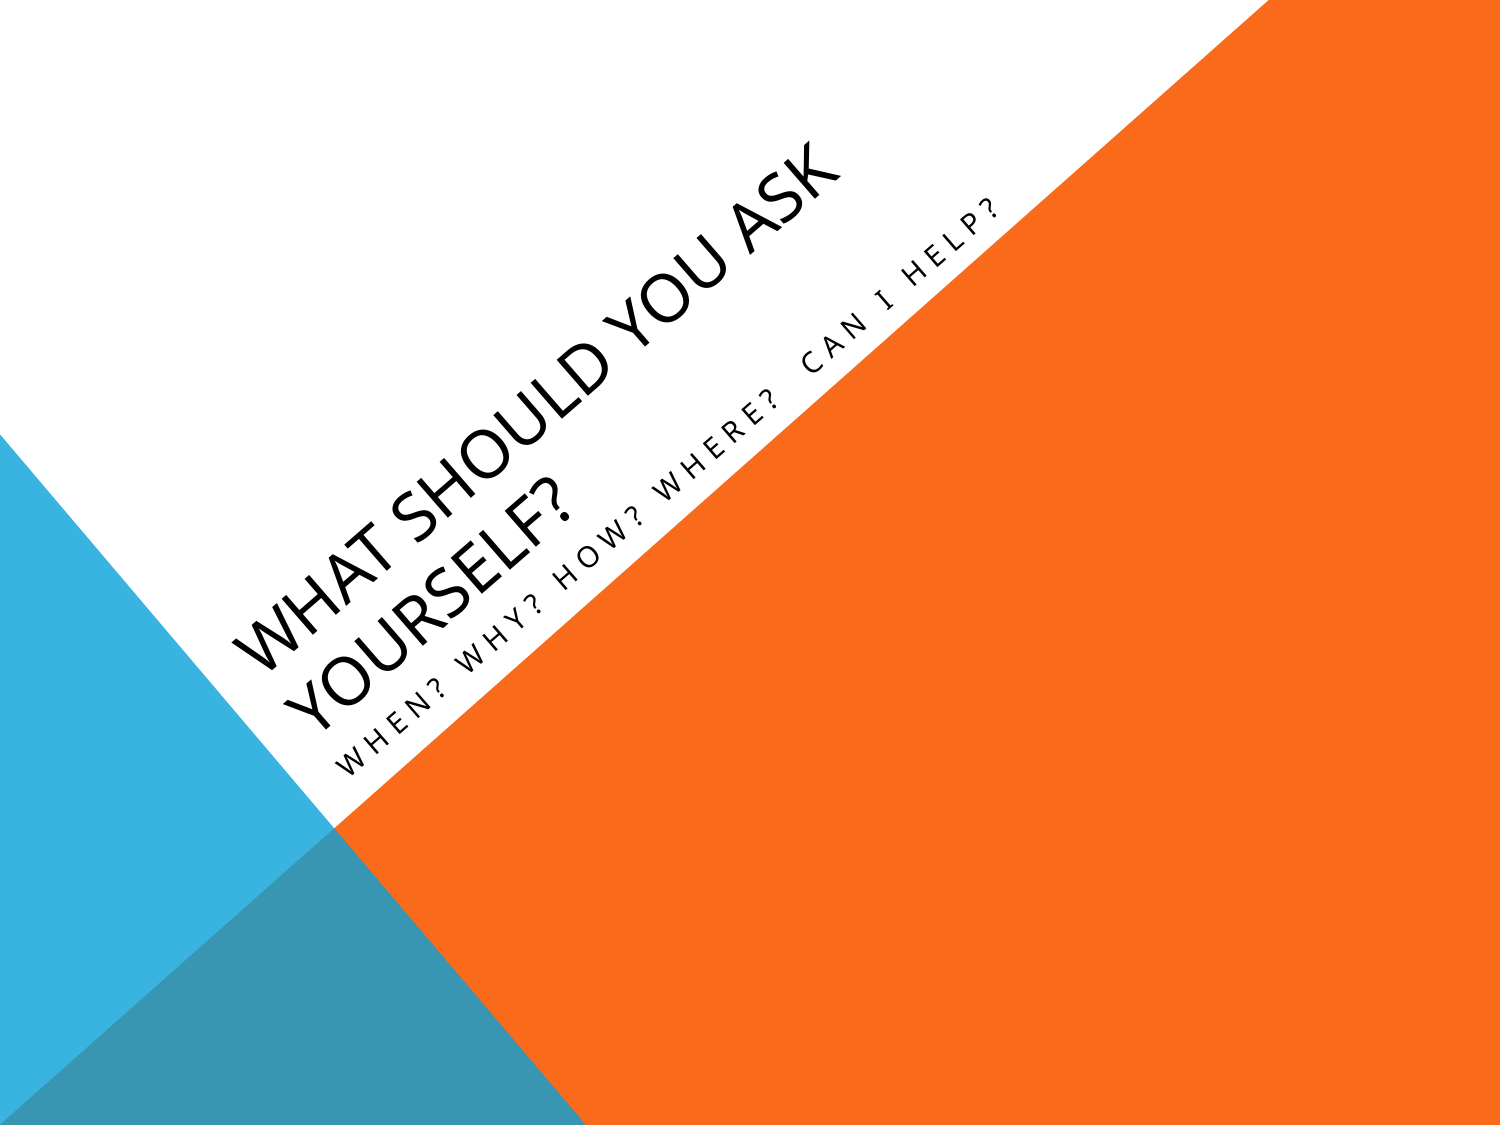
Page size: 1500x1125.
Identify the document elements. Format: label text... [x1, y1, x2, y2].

list When? Why? How? Where? Can I help? [312, 61, 1155, 803]
title WHAT SHOULD YOU ASK YOURSELF? [183, 3, 1013, 761]
